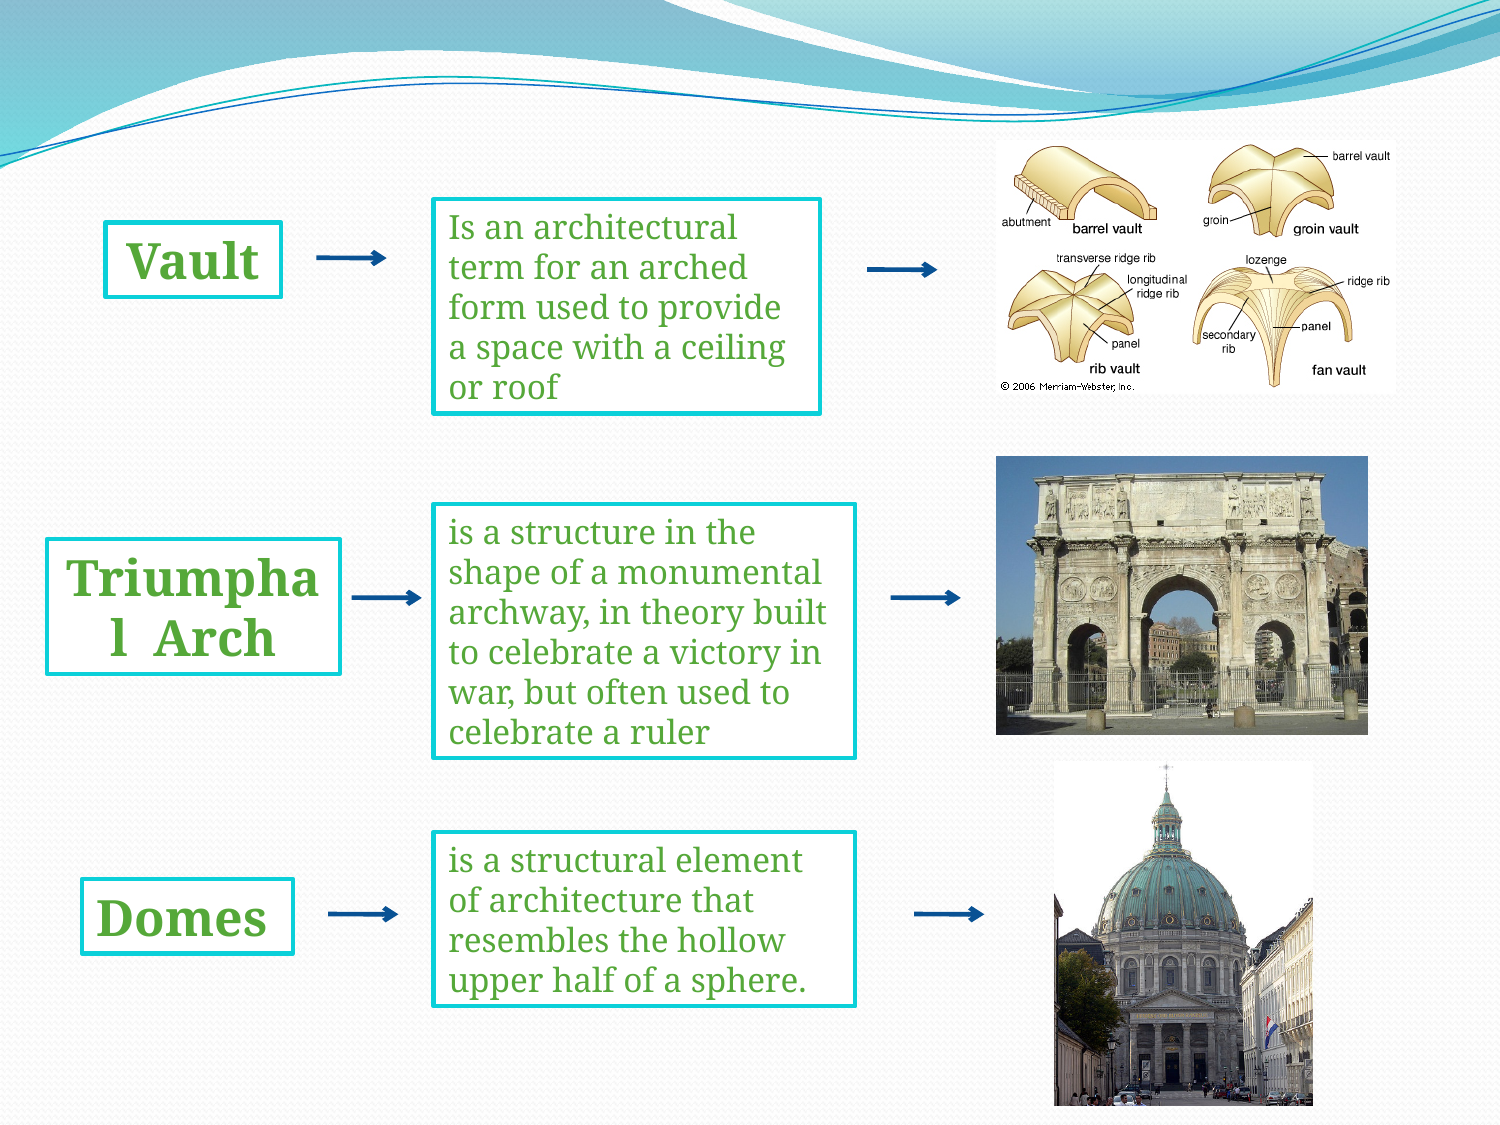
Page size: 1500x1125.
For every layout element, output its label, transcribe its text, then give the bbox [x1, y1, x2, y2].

text_box Vault [103, 220, 283, 299]
picture [995, 140, 1396, 395]
text_box Domes [80, 877, 295, 956]
text_box is a structure in the shape of a monumental archway, in theory built to celebrate a victory in war, but often used to celebrate a ruler [431, 502, 857, 760]
text_box Triumphal Arch [45, 537, 342, 676]
picture [995, 456, 1368, 736]
text_box is a structural element of architecture that resembles the hollow upper half of a sphere. [431, 830, 857, 1008]
text_box Is an architectural term for an arched form used to provide a space with a ceiling or roof [431, 197, 822, 416]
picture [1054, 761, 1313, 1106]
